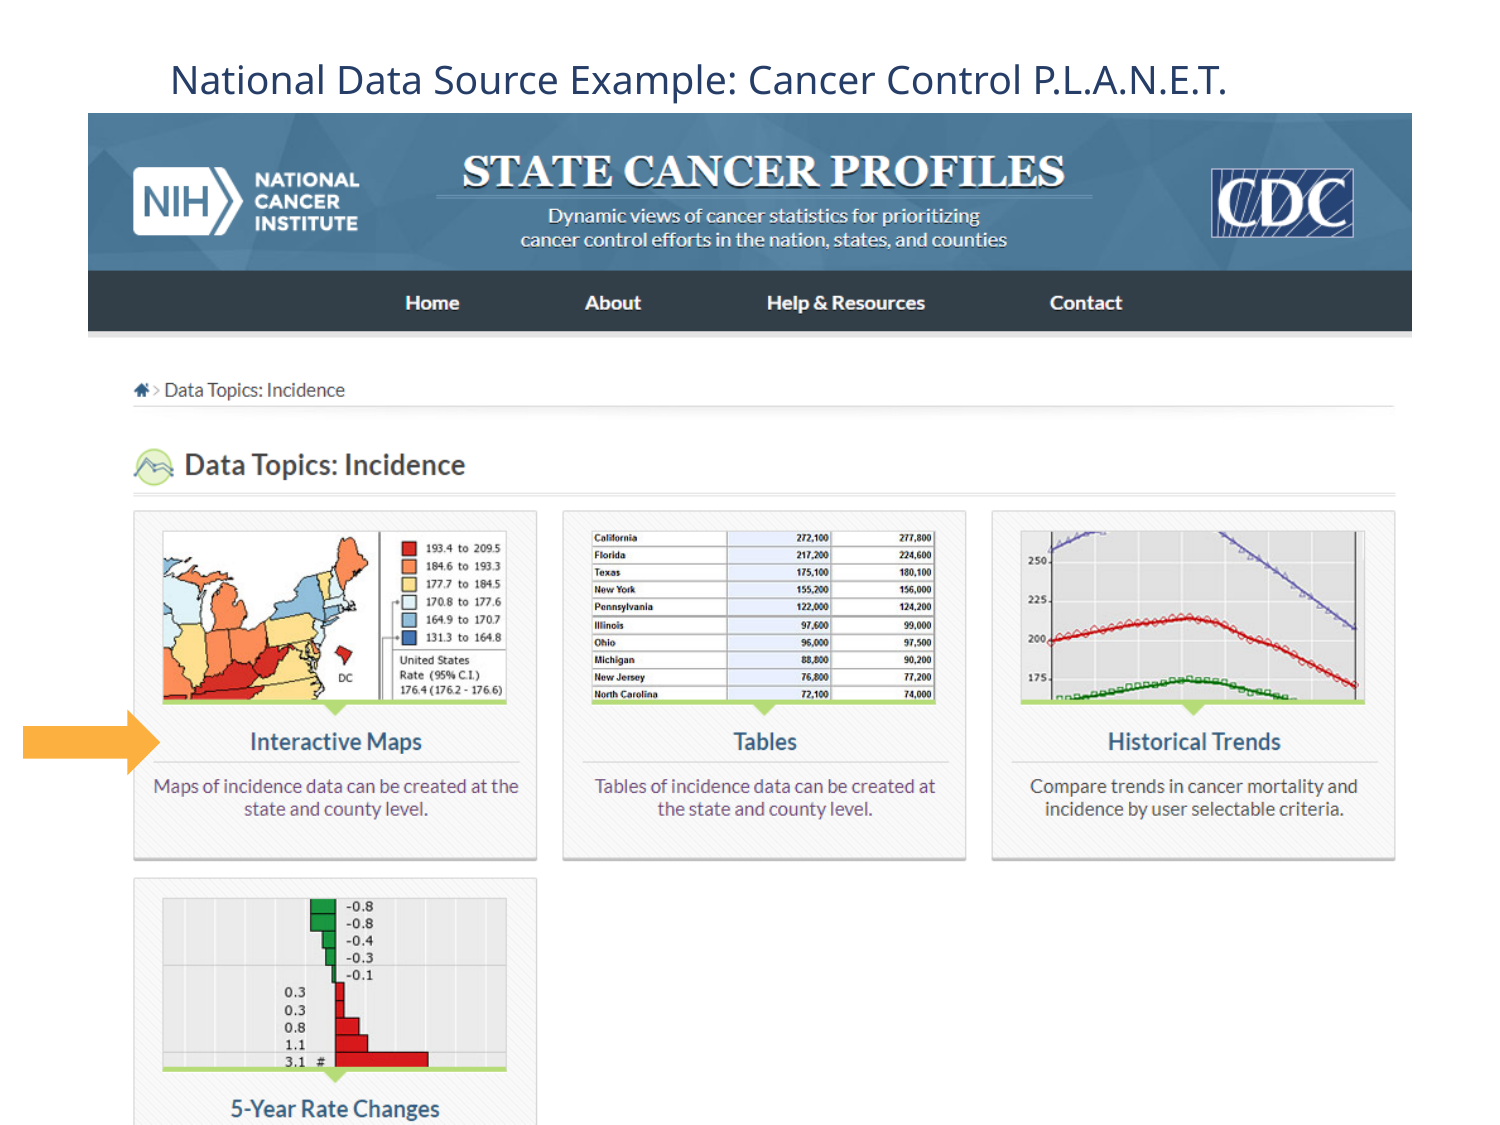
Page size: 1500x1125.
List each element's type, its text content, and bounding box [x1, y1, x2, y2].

picture [88, 113, 1412, 1125]
text_box [23, 726, 88, 759]
text_box National Data Source Example: Cancer Control P.L.A.N.E.T. [155, 48, 1412, 113]
